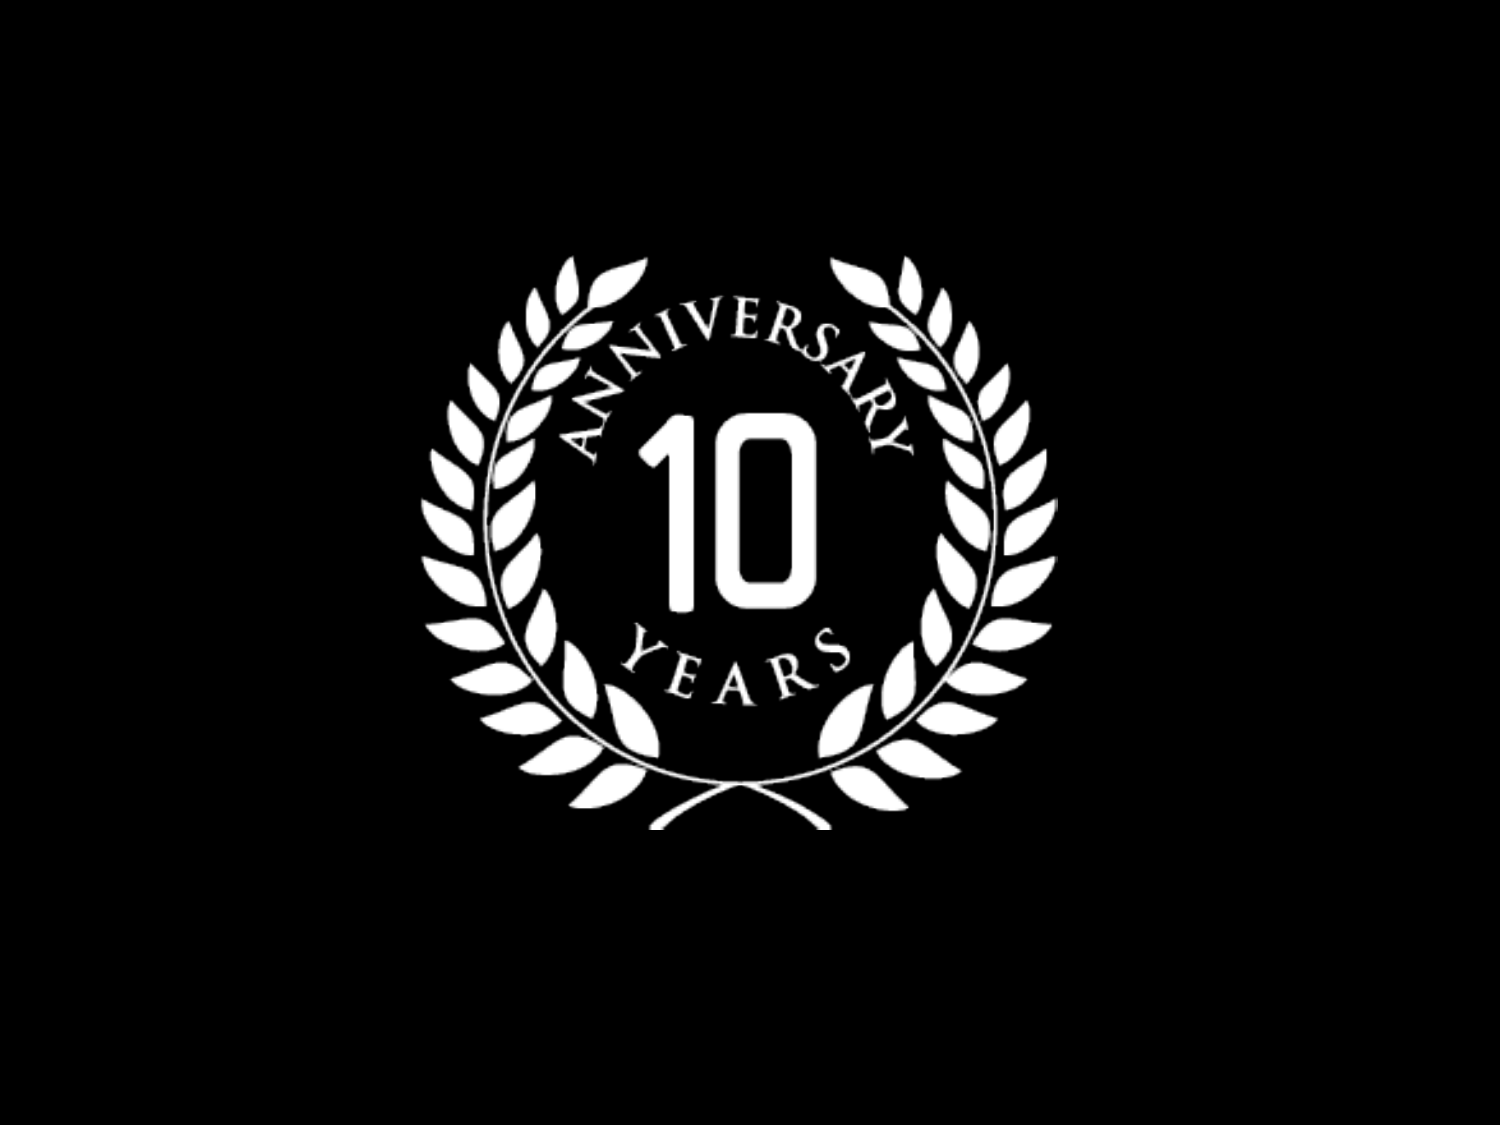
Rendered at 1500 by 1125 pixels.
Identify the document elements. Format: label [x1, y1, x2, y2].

picture [418, 255, 1058, 830]
